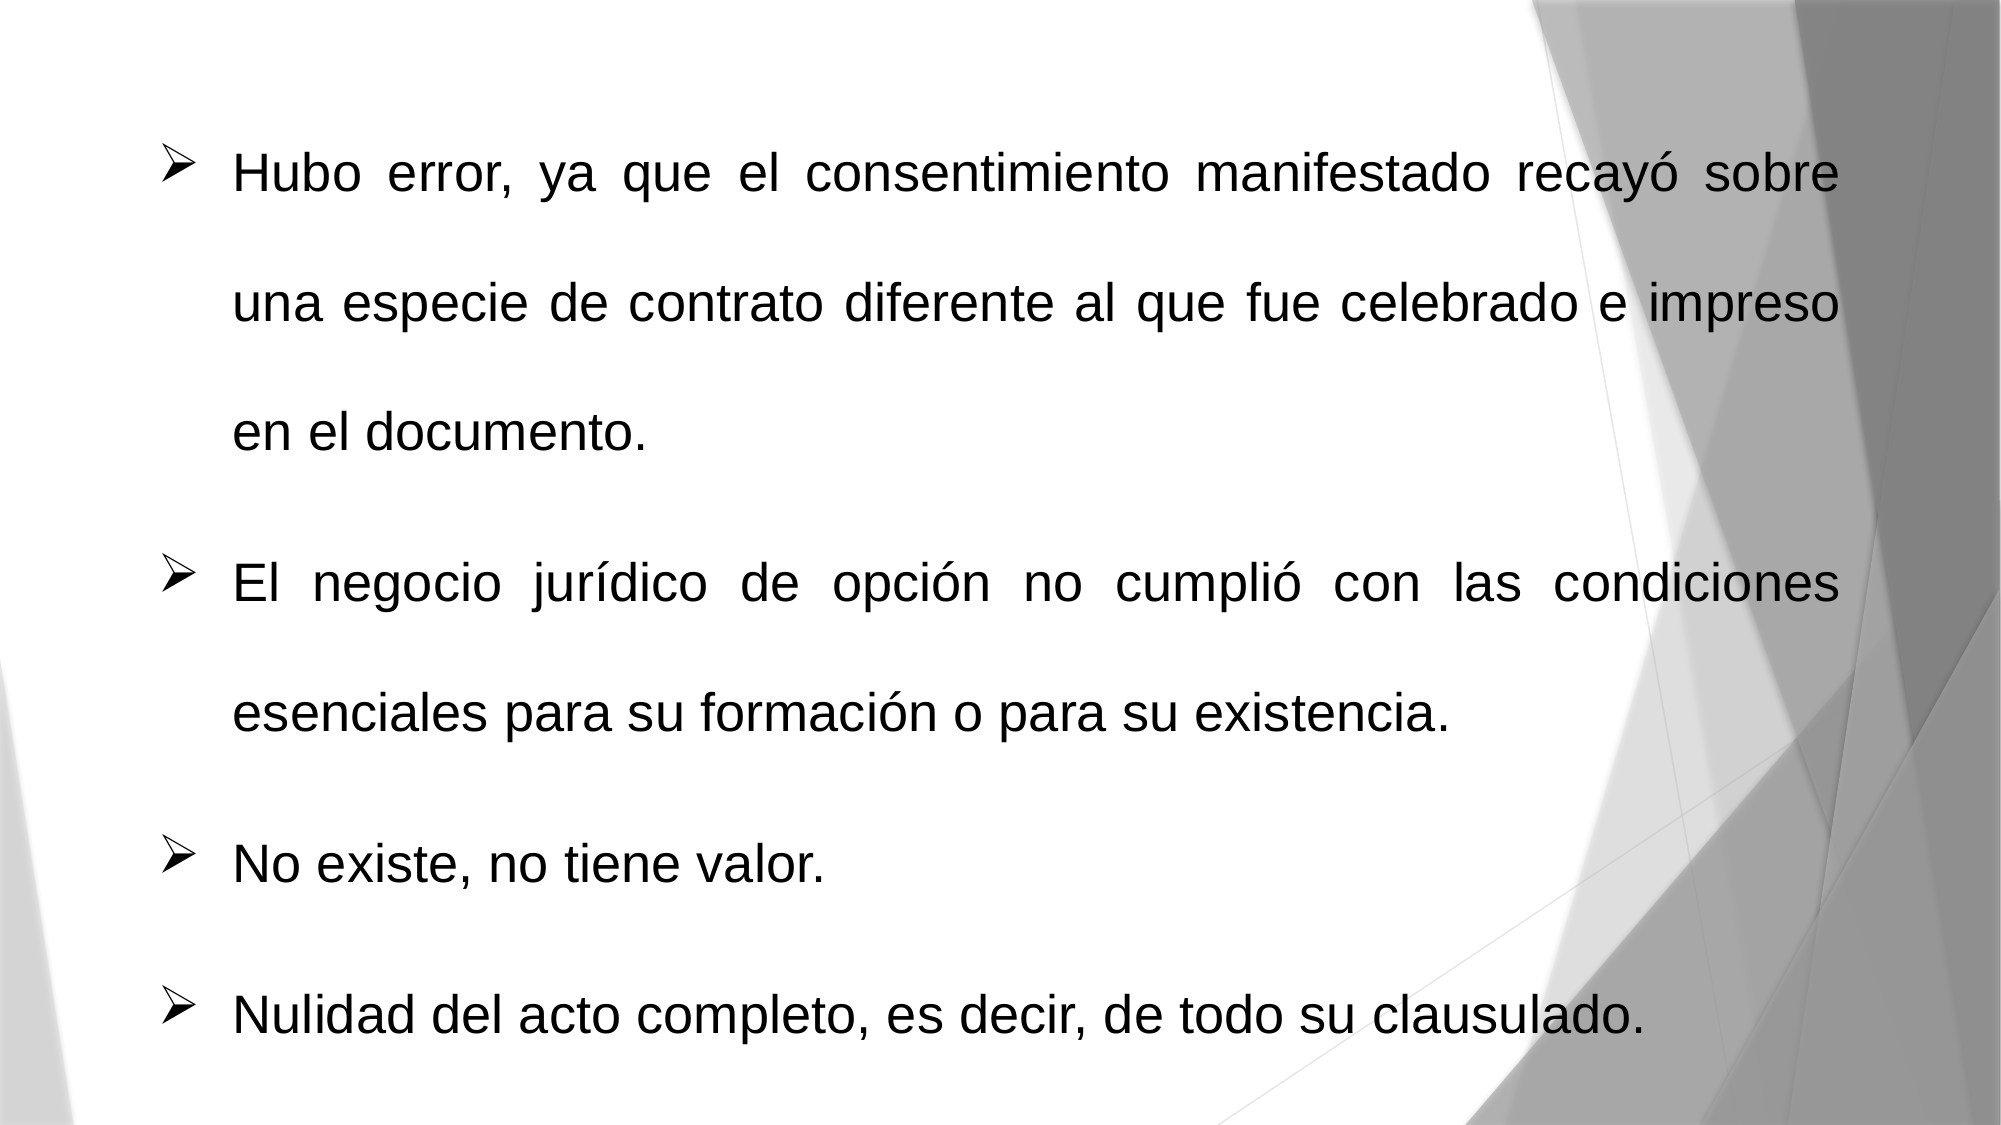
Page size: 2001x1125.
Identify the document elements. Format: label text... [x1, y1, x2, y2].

list Hubo error, ya que el consentimiento manifestado recayó sobre una especie de contrato diferente al que fue celebrado e impreso en el documento. El negocio jurídico de opción no cumplió con las condiciones esenciales para su formación o para su existencia. No existe, no tiene valor. Nulidad del acto completo, es decir, de todo su clausulado. [86, 64, 1859, 1077]
